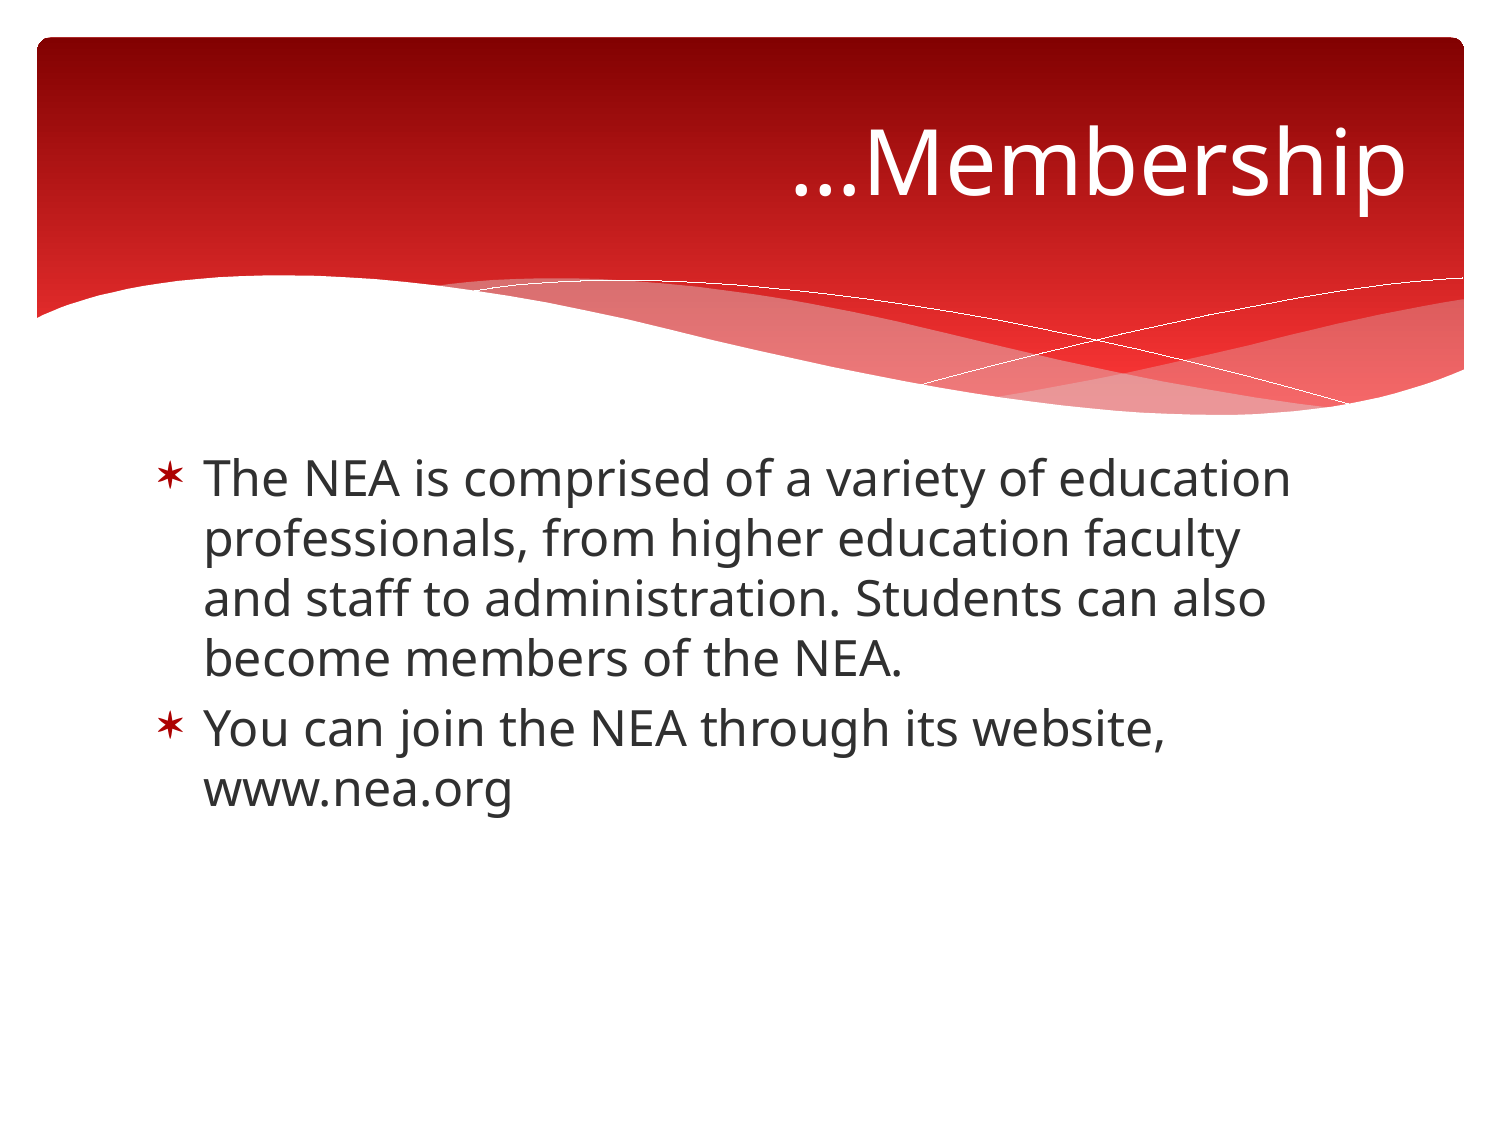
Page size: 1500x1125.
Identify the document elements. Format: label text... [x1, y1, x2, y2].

list The NEA is comprised of a variety of education professionals, from higher education faculty and staff to administration. Students can also become members of the NEA. You can join the NEA through its website, www.nea.org [143, 438, 1359, 1005]
title …Membership [75, 55, 1425, 261]
